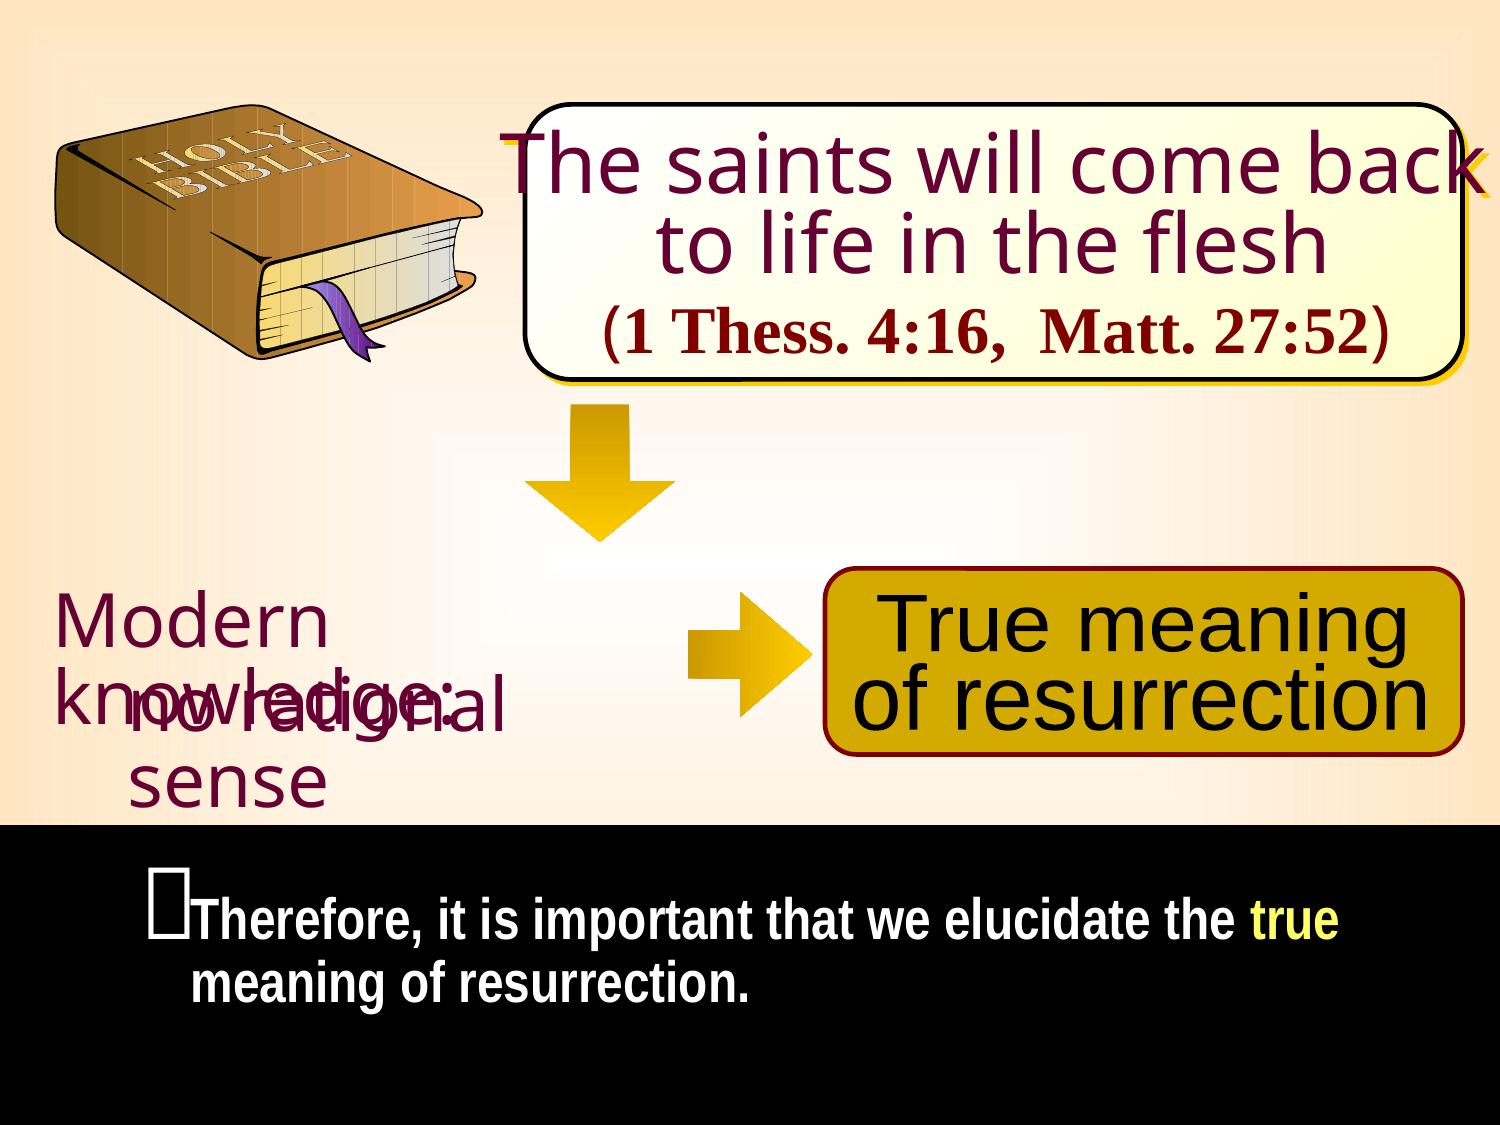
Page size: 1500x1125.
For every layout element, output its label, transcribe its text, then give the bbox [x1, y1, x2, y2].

text_box The saints will come back to life in the flesh [525, 104, 1463, 380]
picture [49, 99, 488, 368]
text_box Matt. 27:52) [1024, 279, 1413, 375]
text_box (1 Thess. 4:16, [587, 279, 1024, 375]
text_box [524, 404, 675, 542]
text_box no rational sense [112, 662, 688, 831]
text_box [688, 591, 813, 717]
text_box [0, 826, 1500, 1125]
text_box [824, 568, 1463, 755]
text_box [124, 874, 1376, 1023]
text_box Modern knowledge: [37, 579, 688, 748]
